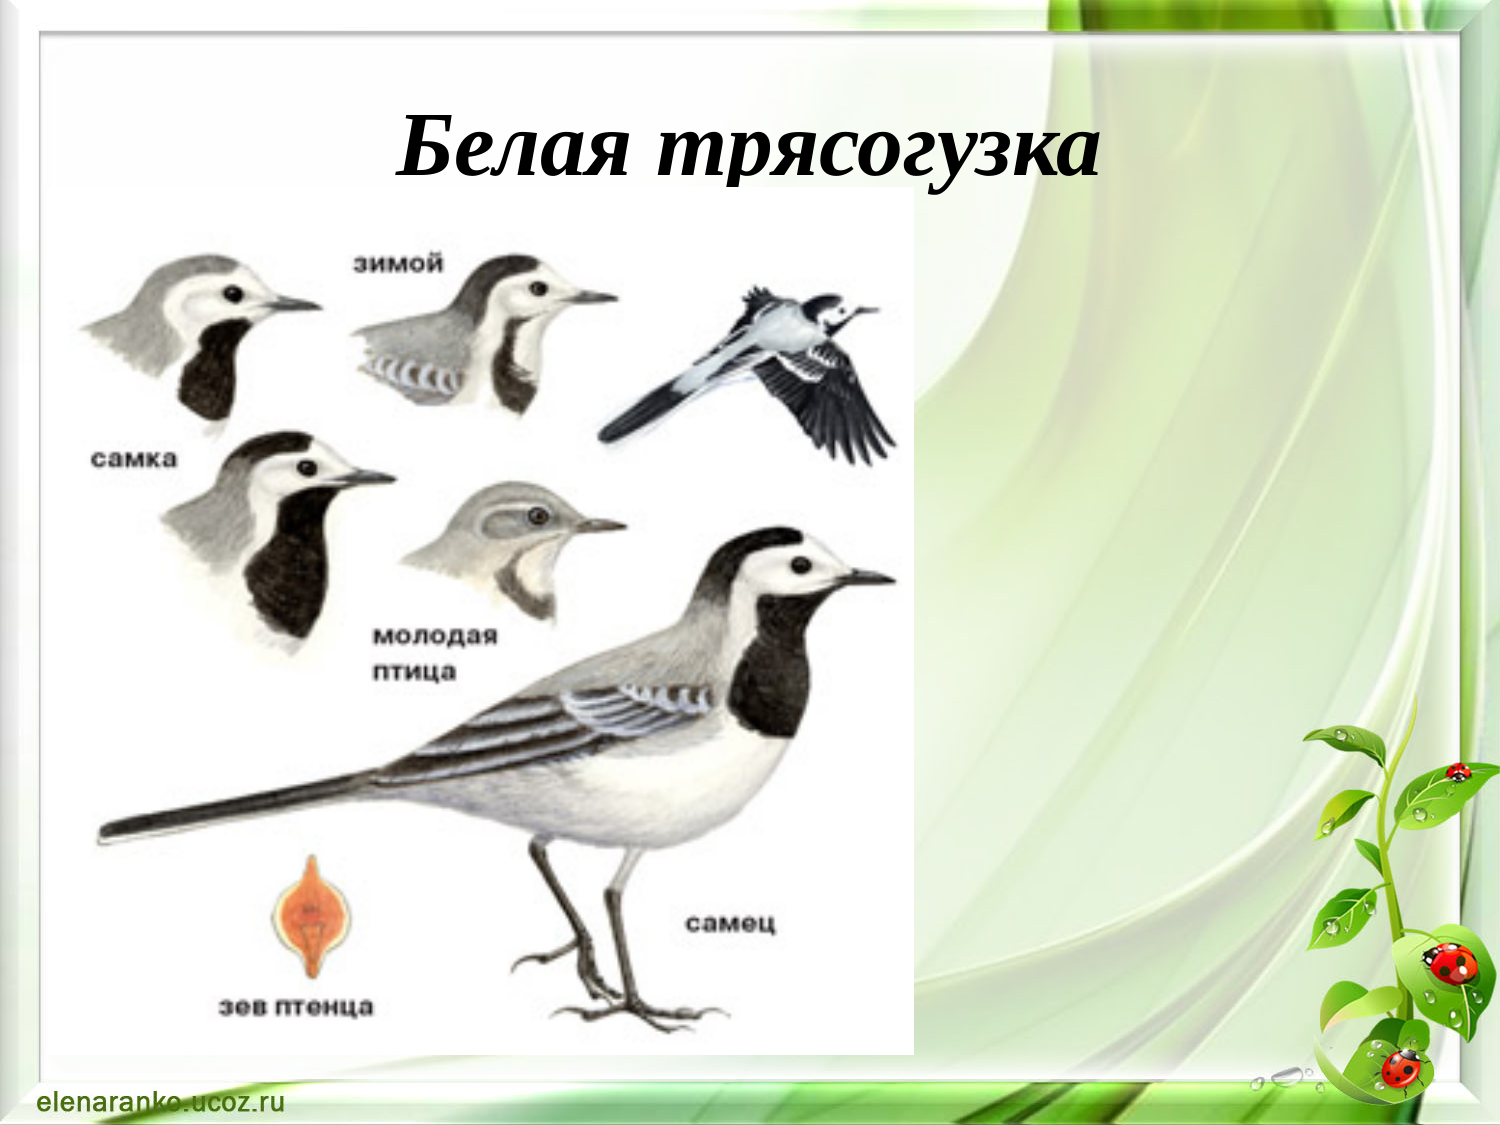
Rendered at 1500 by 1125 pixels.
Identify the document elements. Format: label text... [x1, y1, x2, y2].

picture [0, 0, 1500, 1125]
title Белая трясогузка [75, 45, 1425, 233]
